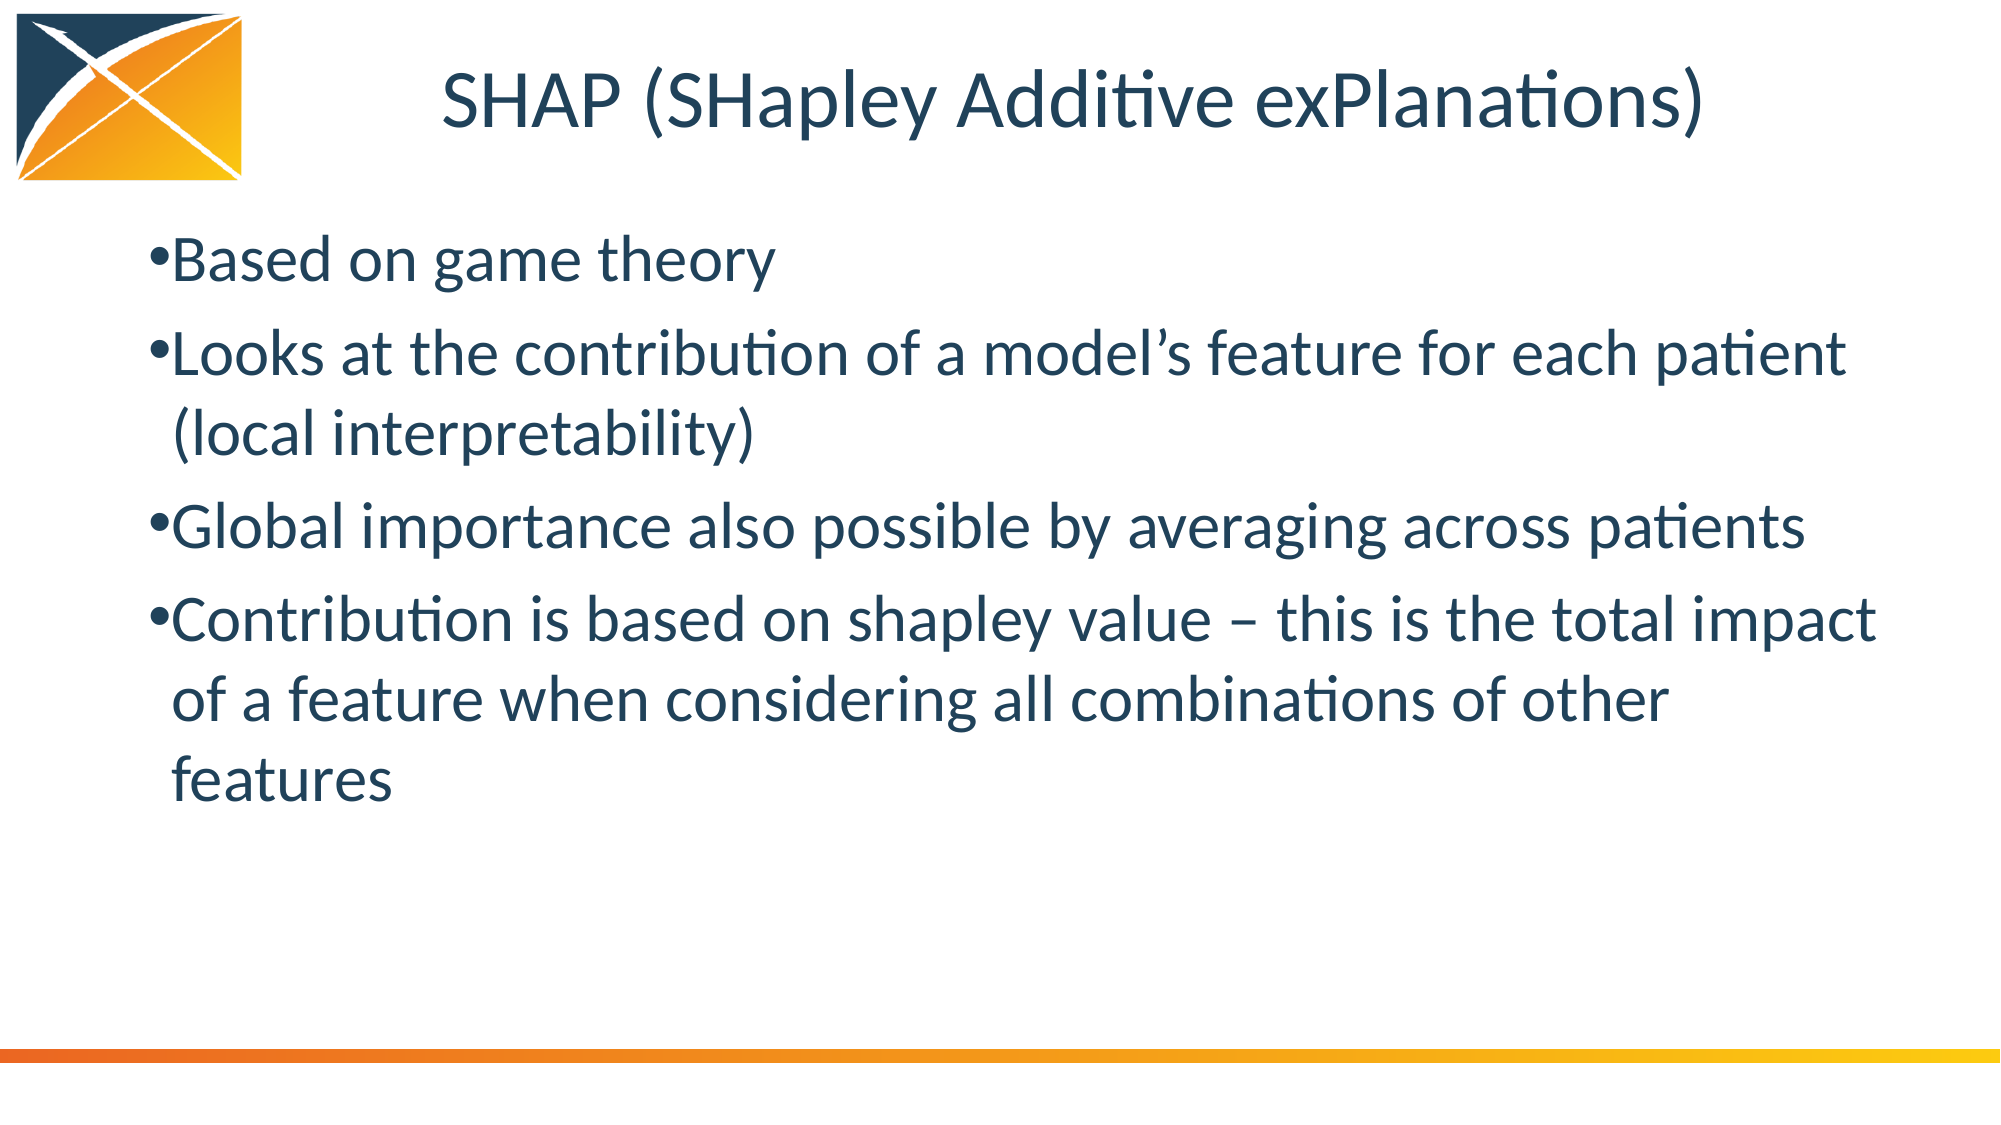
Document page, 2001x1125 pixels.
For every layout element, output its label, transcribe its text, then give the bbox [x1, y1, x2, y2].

title SHAP (SHapley Additive exPlanations) [249, 24, 1900, 163]
list Based on game theory Looks at the contribution of a model’s feature for each patient (local interpretability) Global importance also possible by averaging across patients Contribution is based on shapley value – this is the total impact of a feature when considering all combinations of other features [99, 200, 1900, 1005]
picture [0, 0, 274, 200]
